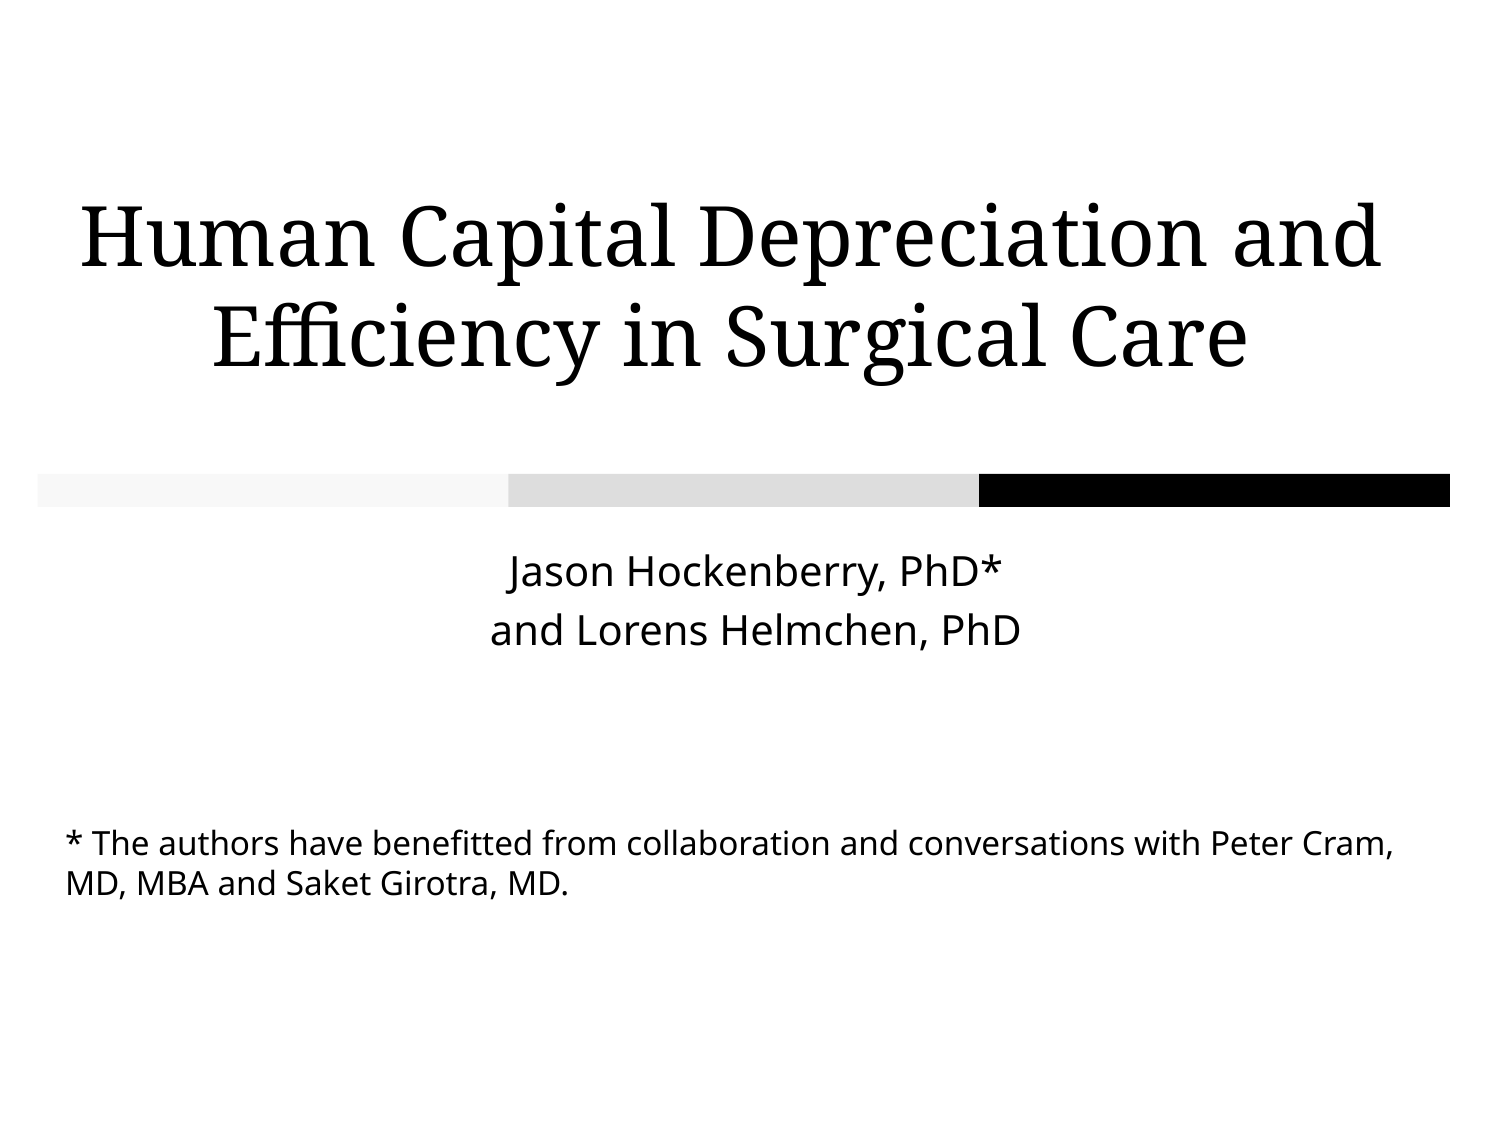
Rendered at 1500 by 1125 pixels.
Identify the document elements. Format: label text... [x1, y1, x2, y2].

subtitle Jason Hockenberry, PhD* and Lorens Helmchen, PhD * The authors have benefitted from collaboration and conversations with Peter Cram, MD, MBA and Saket Girotra, MD. [49, 537, 1463, 1101]
title Human Capital Depreciation and Efficiency in Surgical Care [24, 212, 1438, 391]
